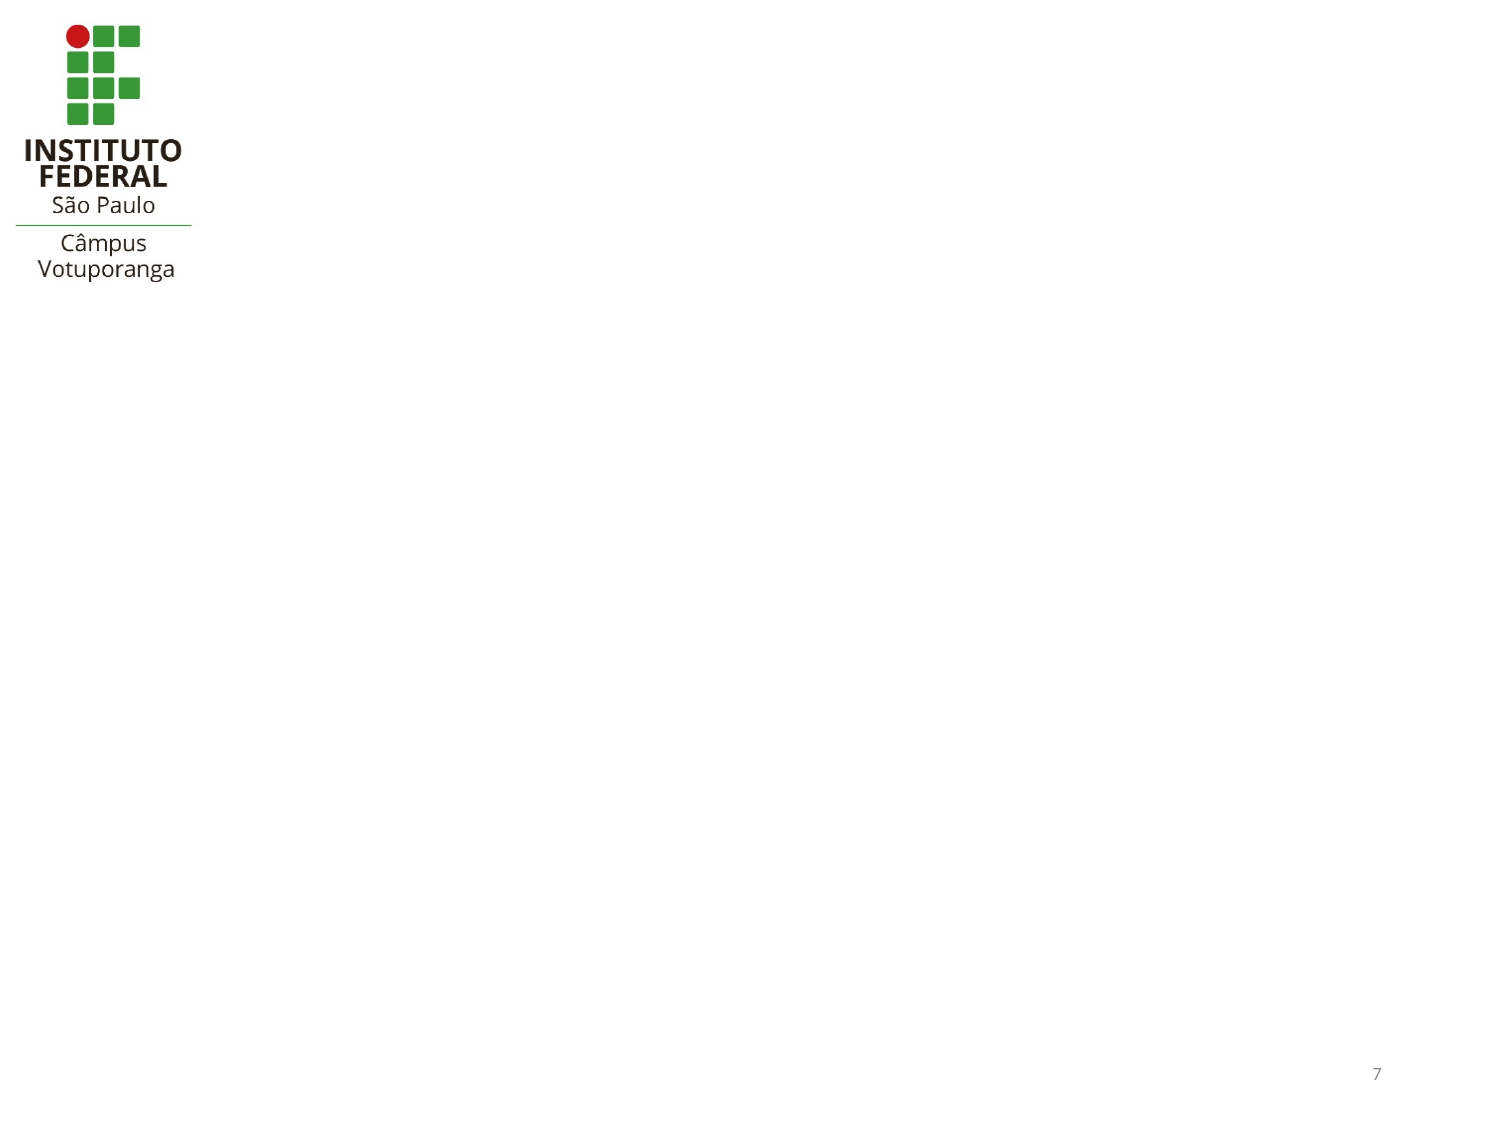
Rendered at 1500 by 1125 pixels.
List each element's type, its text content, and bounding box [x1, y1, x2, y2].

slide_number 7 [1059, 1042, 1397, 1103]
picture [8, 16, 198, 289]
